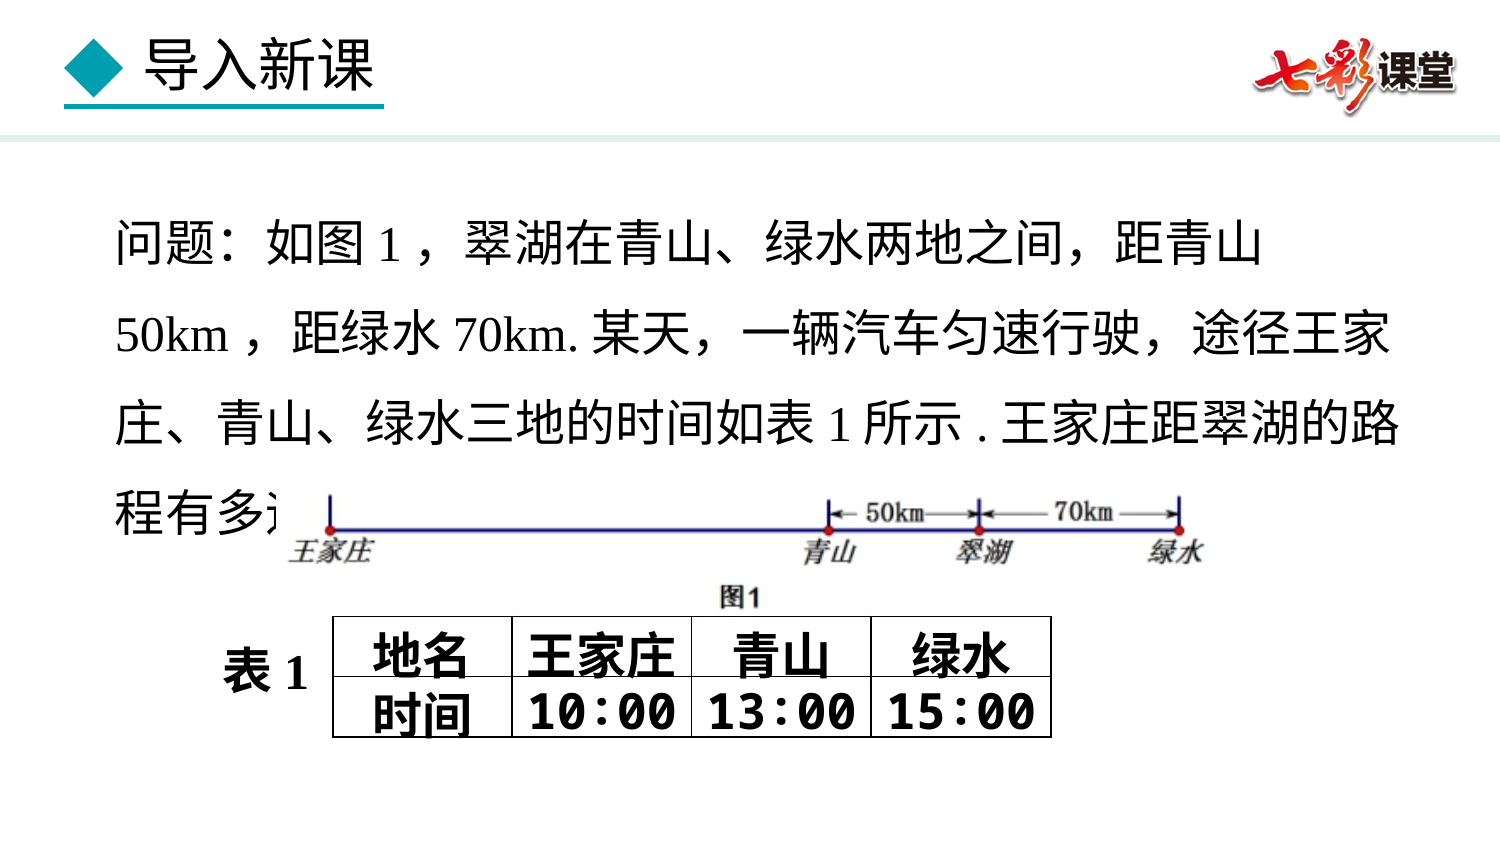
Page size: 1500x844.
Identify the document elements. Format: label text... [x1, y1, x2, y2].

text_box 表1 [207, 631, 328, 707]
table_header 青山 [692, 641, 870, 676]
picture [276, 482, 1218, 633]
table_cell 13∶00 [692, 677, 870, 736]
text_box 问题：如图1，翠湖在青山、绿水两地之间，距青山50km，距绿水70km.某天，一辆汽车匀速行驶，途径王家庄、青山、绿水三地的时间如表1所示.王家庄距翠湖的路程有多远？ [100, 173, 1431, 549]
table_header 地名 [334, 641, 511, 676]
table_header 绿水 [872, 641, 1050, 676]
table_cell 10∶00 [513, 677, 691, 736]
table_cell 时间 [334, 677, 511, 736]
table_header 王家庄 [513, 641, 691, 676]
table_cell 15∶00 [872, 677, 1050, 736]
picture [1249, 32, 1461, 118]
